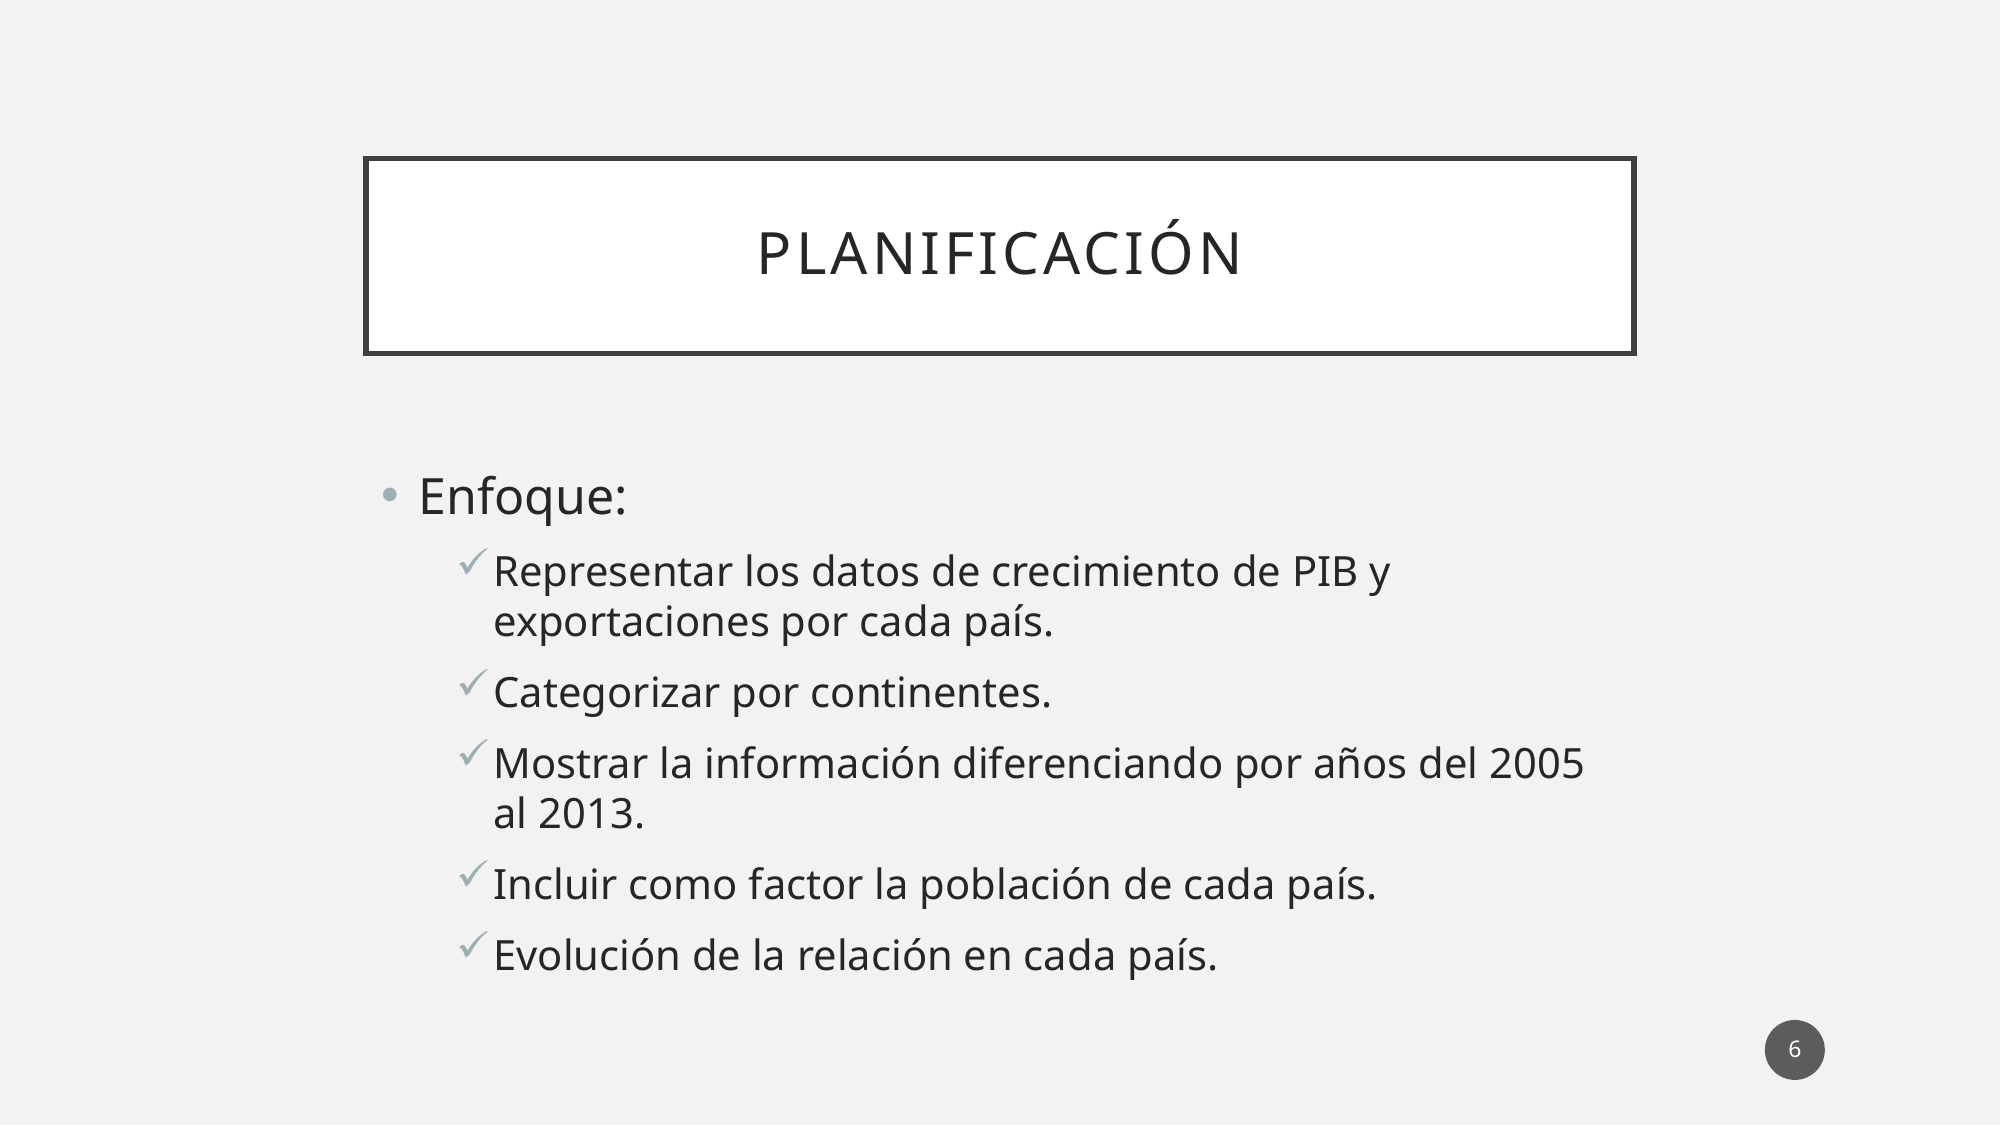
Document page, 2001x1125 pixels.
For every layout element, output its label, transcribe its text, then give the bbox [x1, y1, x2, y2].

title PLANIFICACIÓN [363, 156, 1637, 356]
list Enfoque: Representar los datos de crecimiento de PIB y exportaciones por cada país. Categorizar por continentes. Mostrar la información diferenciando por años del 2005 al 2013. Incluir como factor la población de cada país. Evolución de la relación en cada país. [366, 456, 1634, 988]
slide_number 6 [1764, 1019, 1825, 1080]
